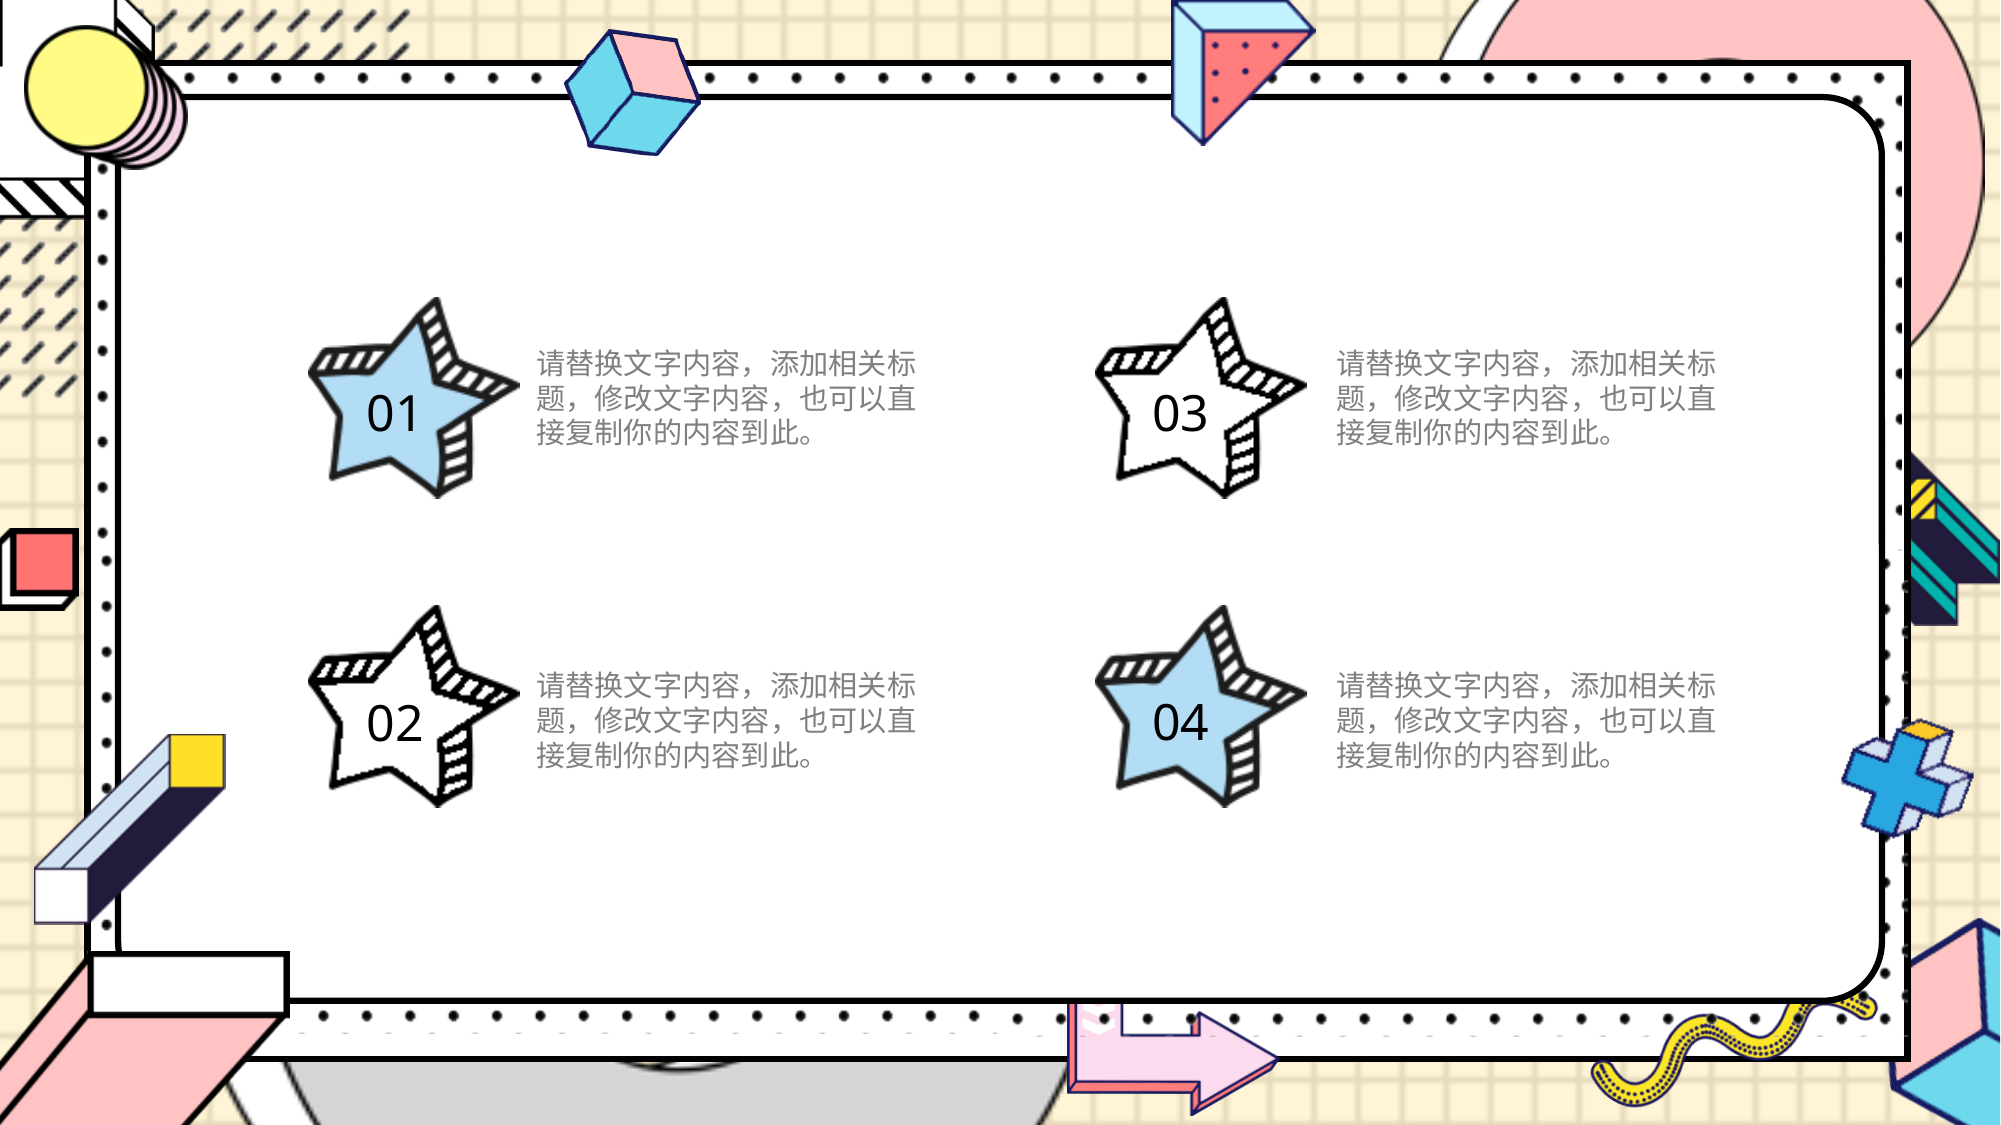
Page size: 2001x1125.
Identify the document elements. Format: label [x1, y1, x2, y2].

text_box [308, 297, 937, 499]
text_box [1095, 297, 1737, 499]
picture [0, 220, 997, 1125]
text_box [1095, 605, 1737, 808]
text_box [308, 605, 937, 808]
picture [24, 0, 2001, 1125]
